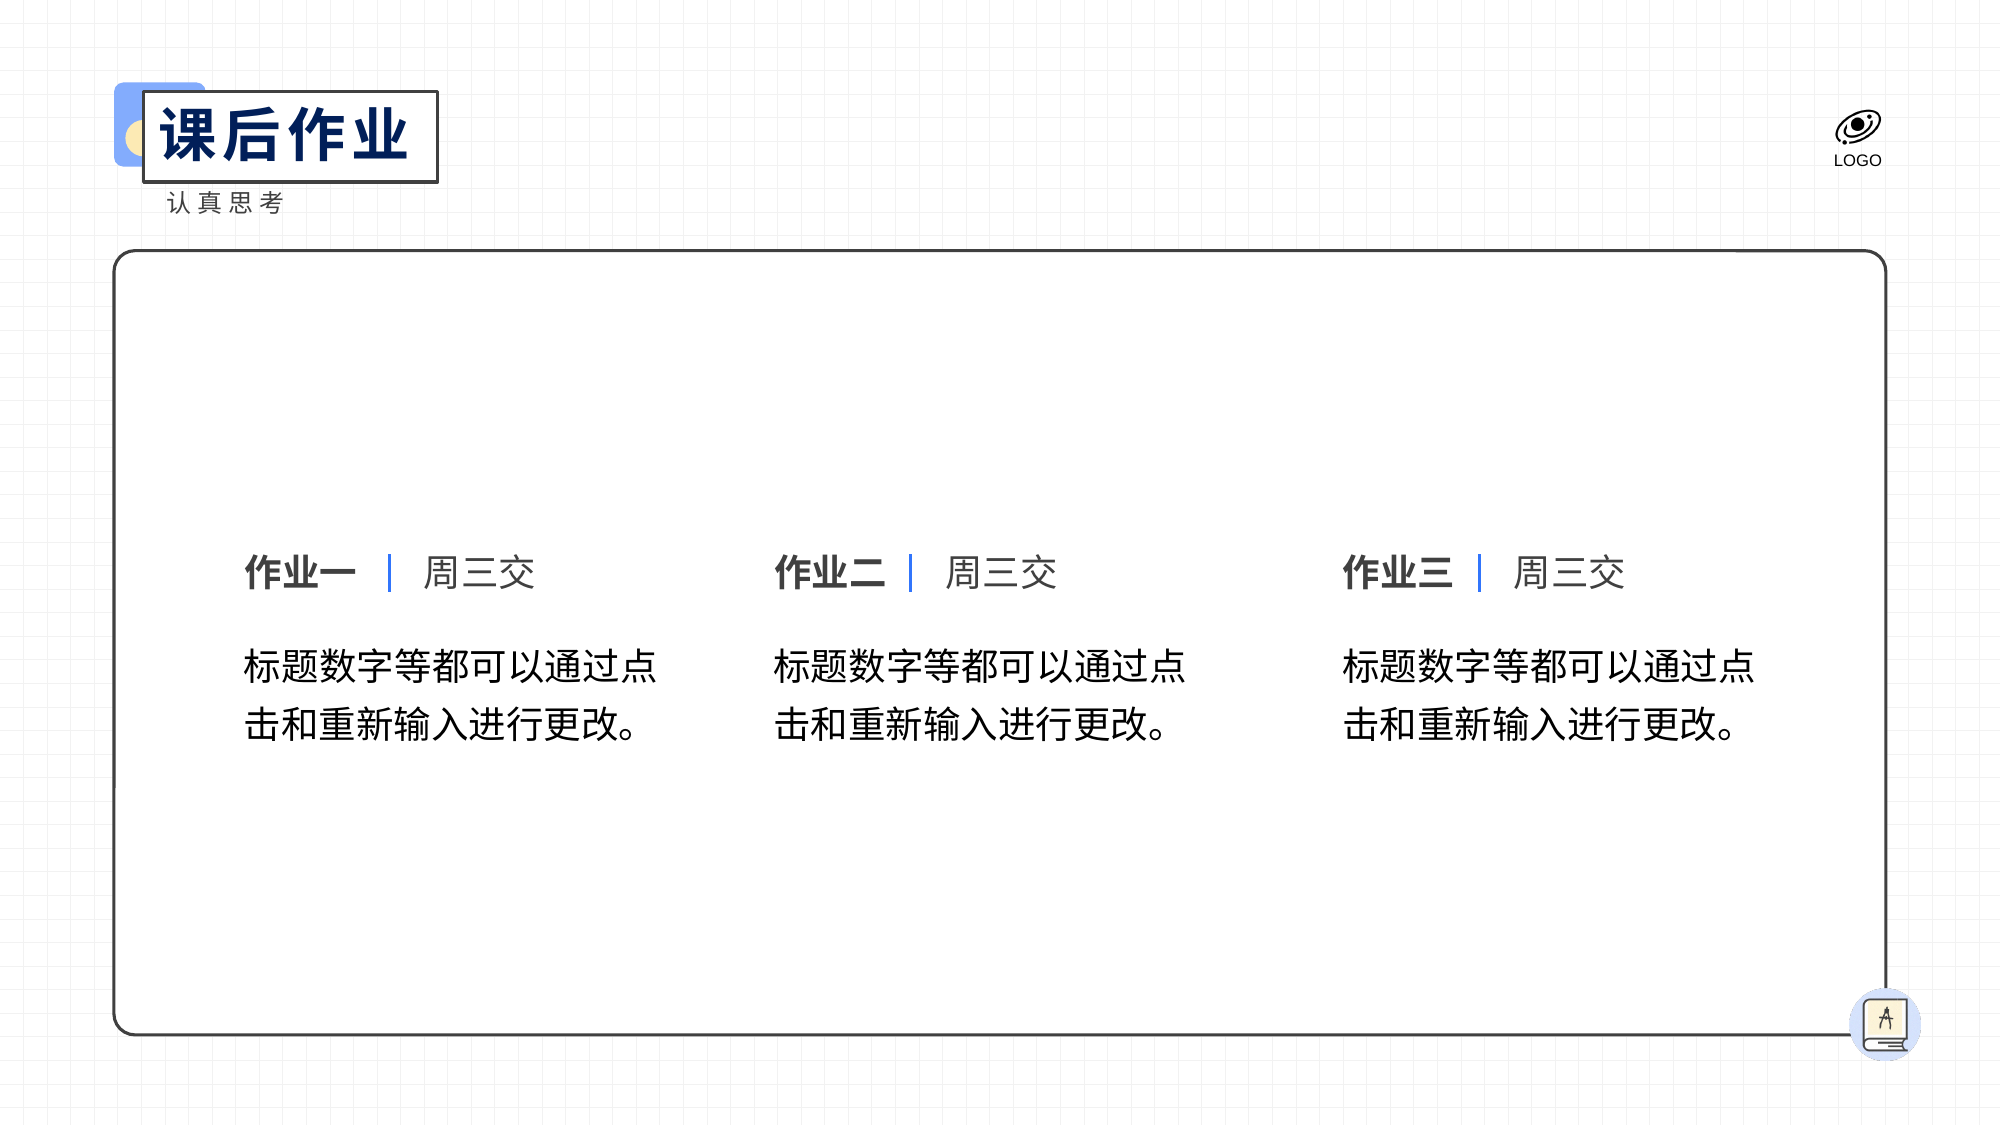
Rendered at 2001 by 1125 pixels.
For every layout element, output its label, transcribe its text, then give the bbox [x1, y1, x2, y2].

text_box 标题数字等都可以通过点击和重新输入进行更改。 [758, 621, 1202, 754]
text_box 周三交 [1499, 541, 1642, 602]
text_box 标题数字等都可以通过点击和重新输入进行更改。 [229, 621, 673, 754]
picture [1849, 988, 1921, 1061]
text_box 作业三 [1328, 541, 1471, 602]
text_box 周三交 [409, 541, 552, 602]
text_box 作业二 [759, 541, 902, 602]
text_box 作业一 [230, 541, 373, 602]
list 认真思考 [151, 184, 308, 275]
picture [1831, 100, 1885, 154]
list 课后作业 [142, 90, 439, 184]
text_box 标题数字等都可以通过点击和重新输入进行更改。 [1327, 621, 1771, 754]
text_box 周三交 [930, 541, 1073, 602]
